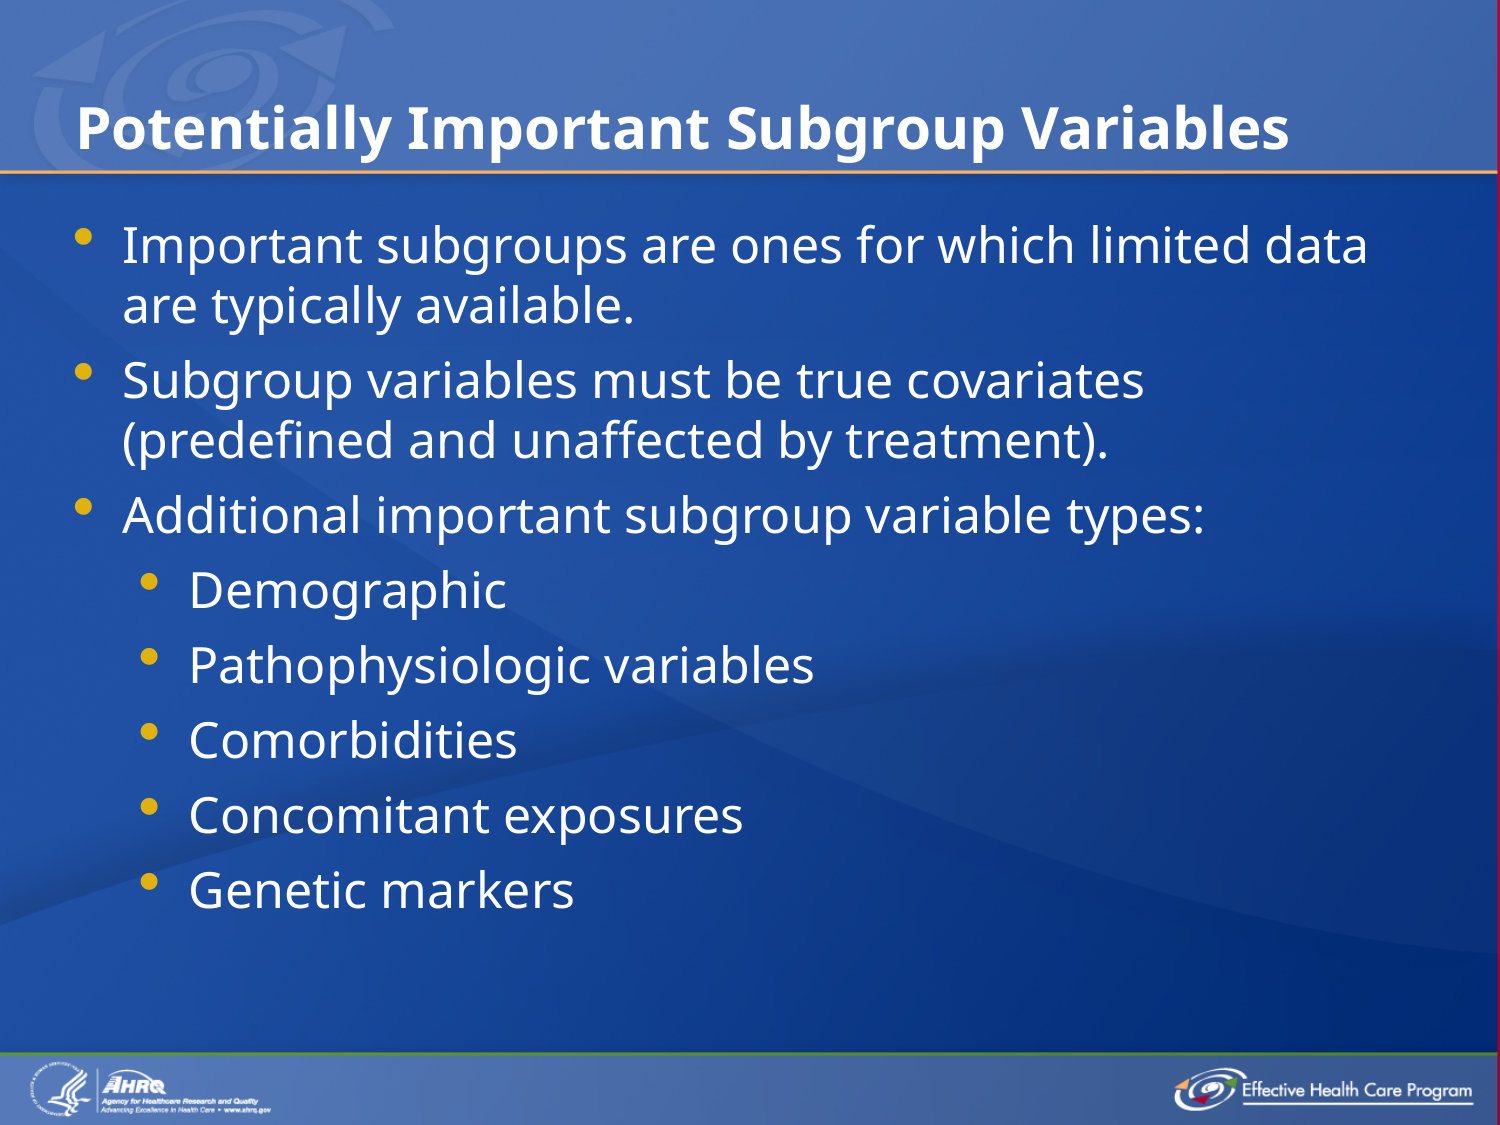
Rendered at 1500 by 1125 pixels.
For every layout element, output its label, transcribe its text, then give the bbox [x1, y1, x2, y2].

list Important subgroups are ones for which limited data are typically available. Subgroup variables must be true covariates (predefined and unaffected by treatment). Additional important subgroup variable types: Demographic Pathophysiologic variables Comorbidities Concomitant exposures Genetic markers [75, 213, 1425, 1005]
picture [0, 0, 1500, 1125]
title Potentially Important Subgroup Variables [75, 21, 1425, 163]
